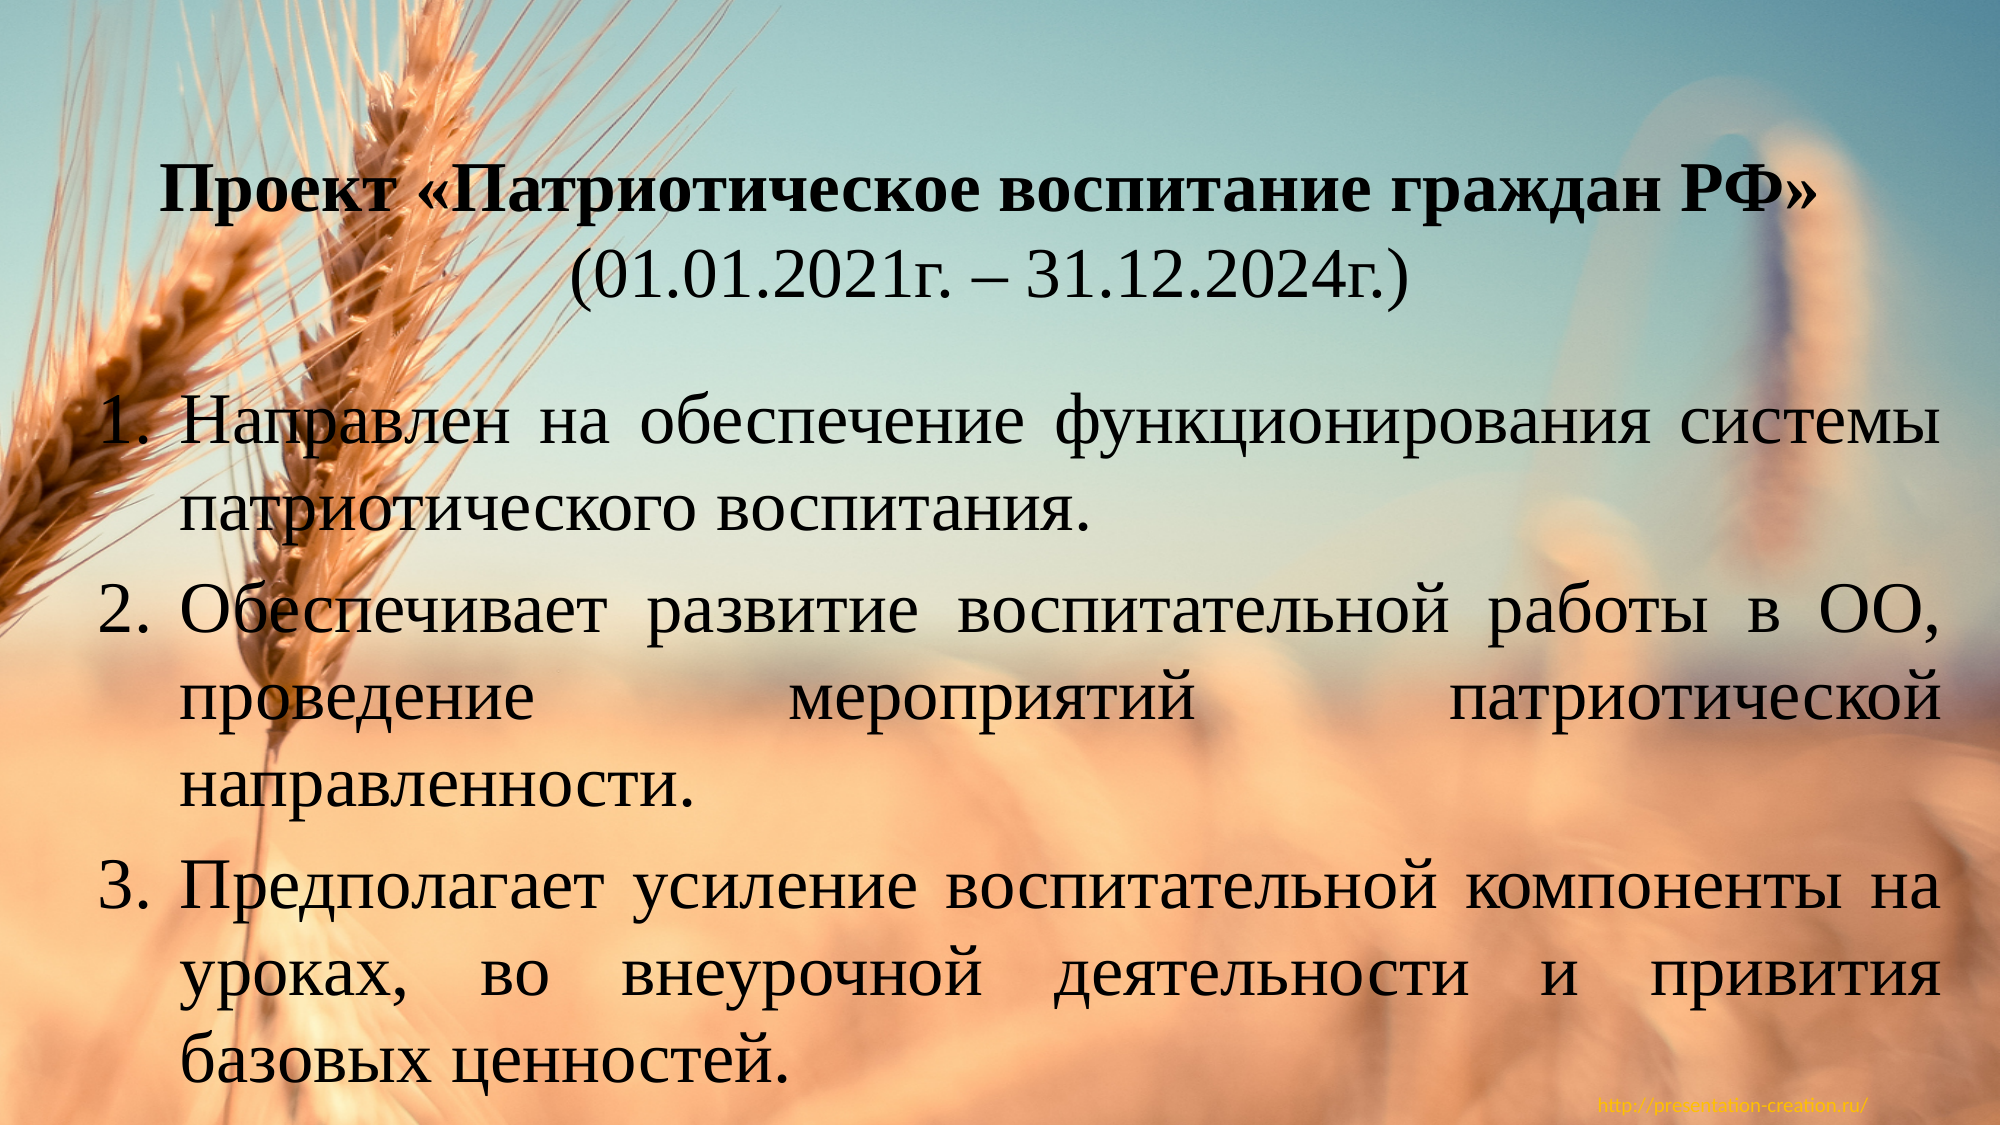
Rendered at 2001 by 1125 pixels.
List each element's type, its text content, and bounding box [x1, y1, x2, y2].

picture [0, 0, 2000, 1125]
list Направлен на обеспечение функционирования системы патриотического воспитания. Обеспечивает развитие воспитательной работы в ОО, проведение мероприятий патриотической направленности. Предполагает усиление воспитательной компоненты на уроках, во внеурочной деятельности и привития базовых ценностей. [82, 363, 1960, 1106]
title Проект «Патриотическое воспитание граждан РФ» (01.01.2021г. – 31.12.2024г.) [0, 131, 1982, 320]
